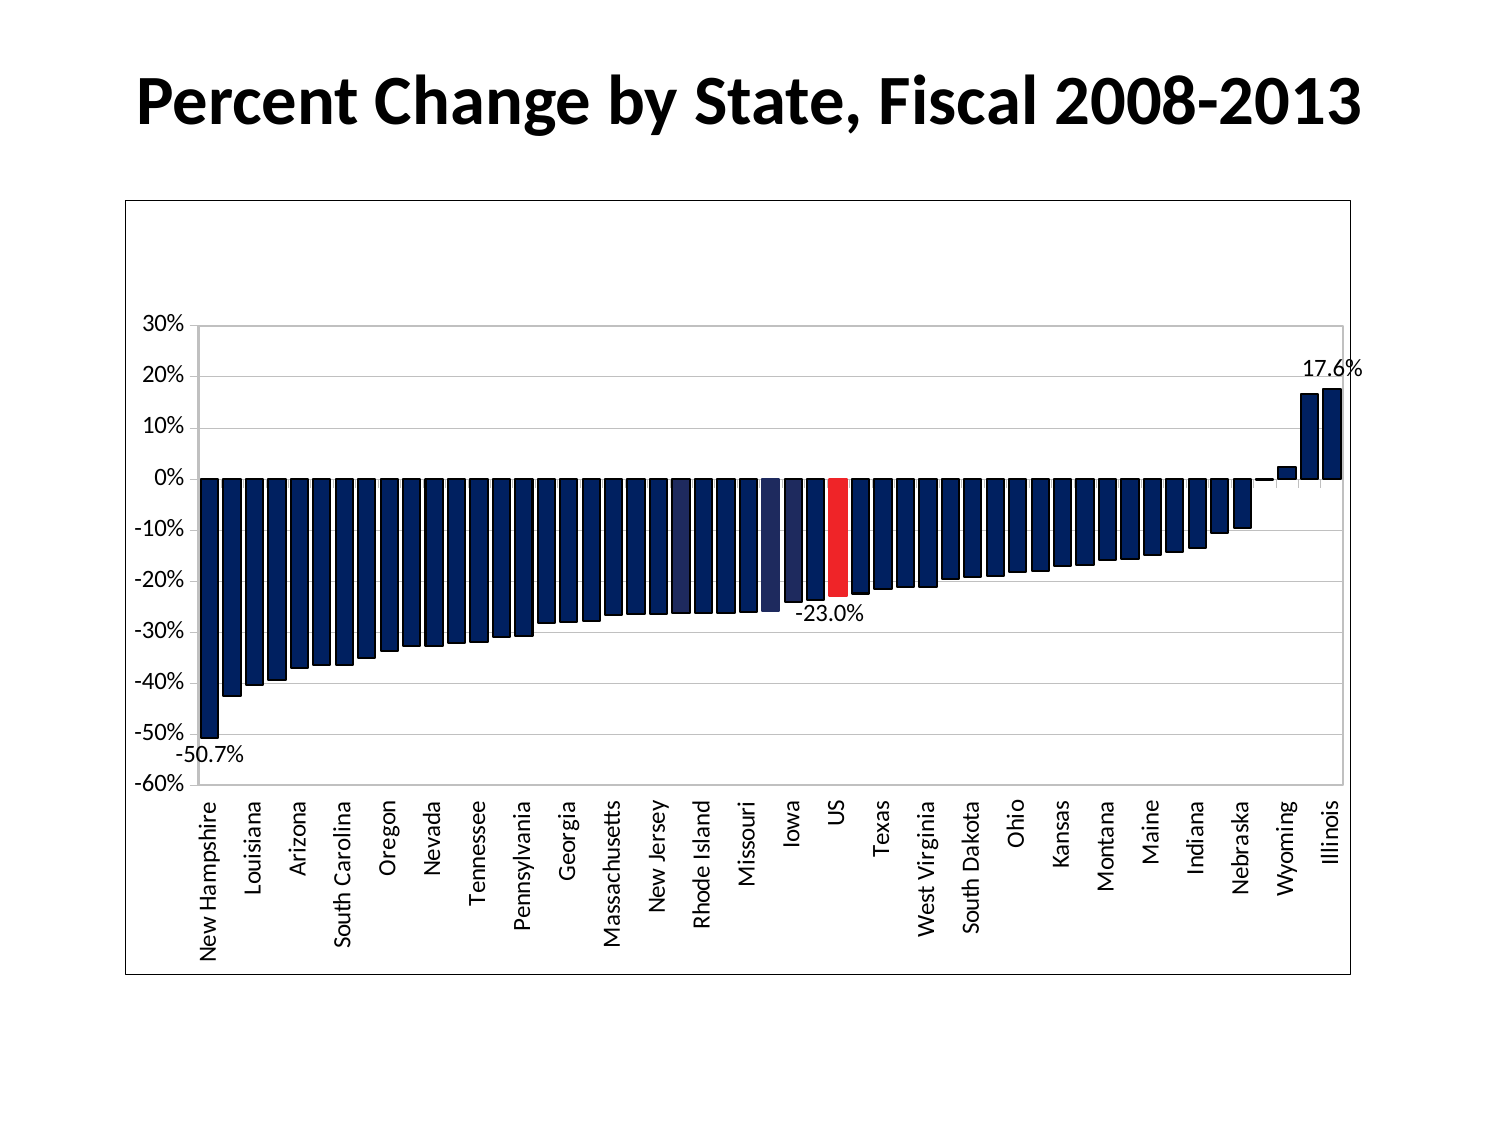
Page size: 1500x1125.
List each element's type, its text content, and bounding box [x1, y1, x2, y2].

chart [124, 199, 1363, 976]
title Percent Change by State, Fiscal 2008-2013 [75, 45, 1425, 233]
